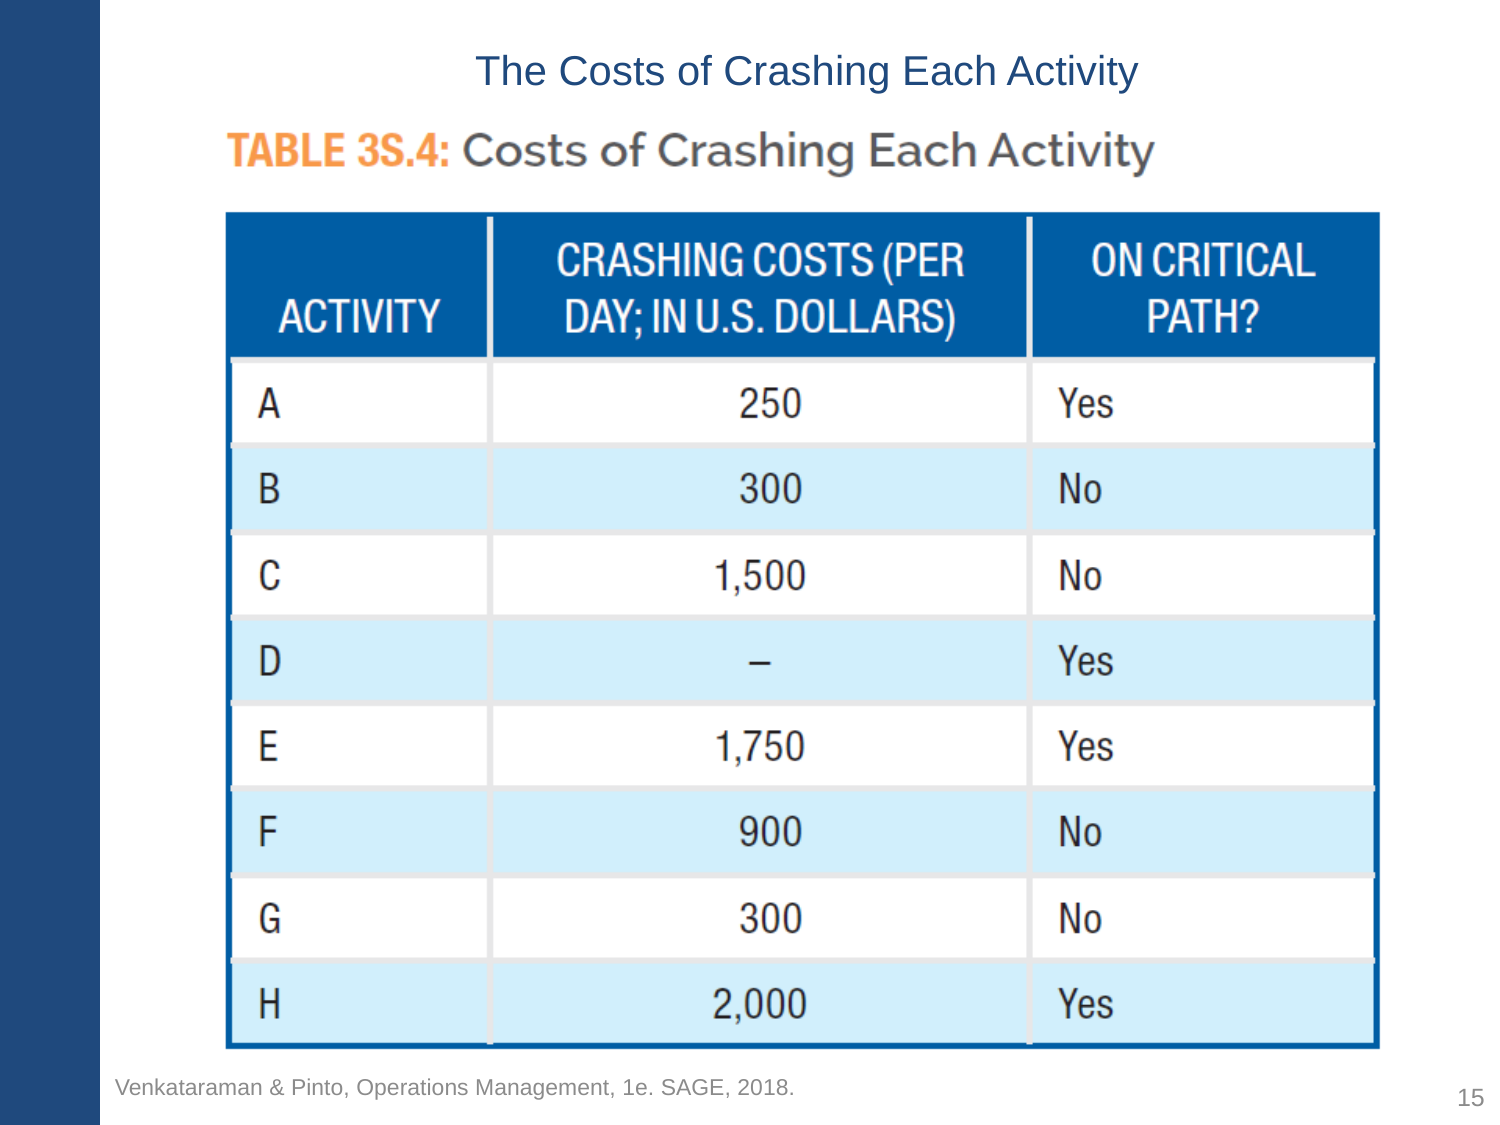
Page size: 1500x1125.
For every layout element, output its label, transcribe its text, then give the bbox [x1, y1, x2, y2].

slide_number 15 [1425, 1066, 1500, 1125]
picture [212, 124, 1402, 1067]
footer Venkataraman & Pinto, Operations Management, 1e. SAGE, 2018. [99, 1065, 1250, 1125]
title The Costs of Crashing Each Activity [175, 1, 1439, 138]
